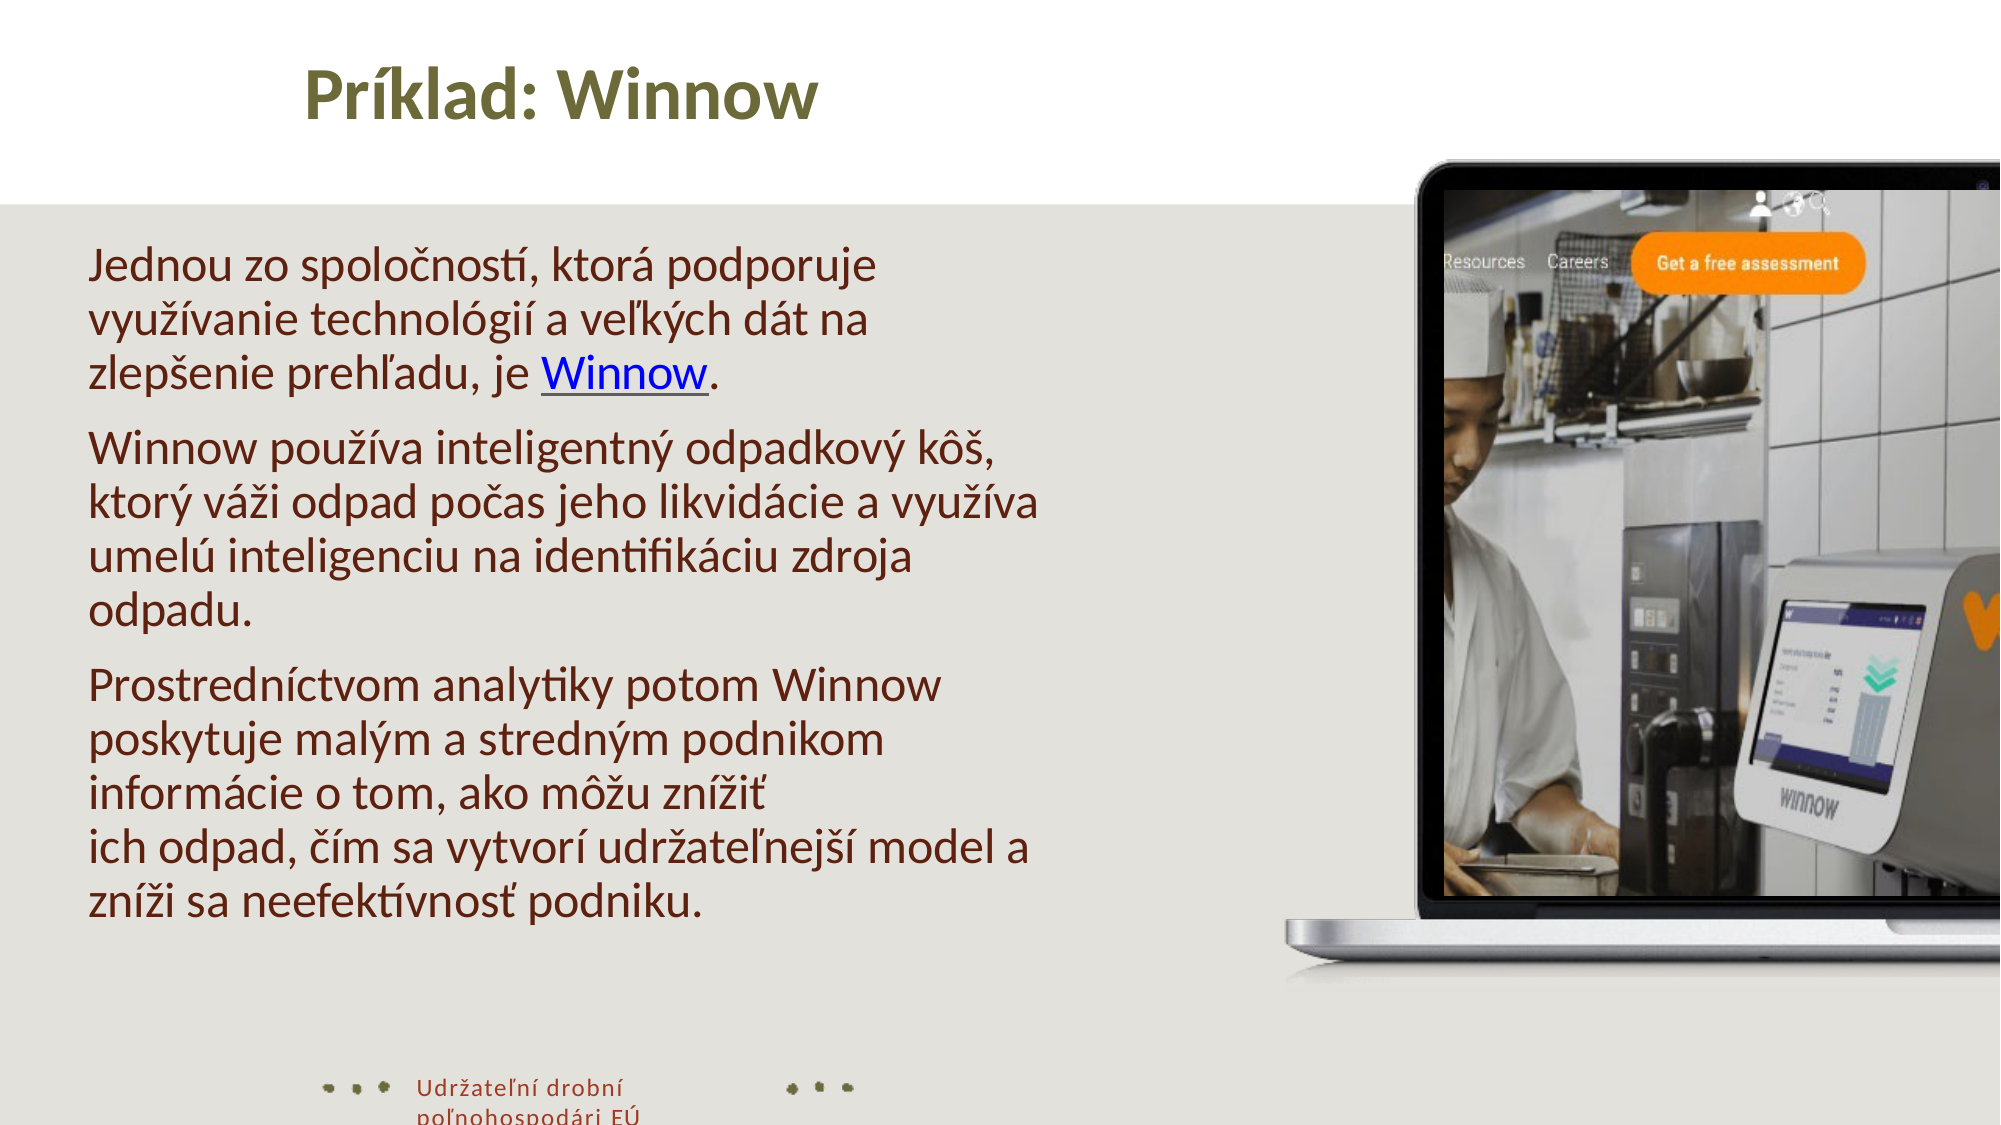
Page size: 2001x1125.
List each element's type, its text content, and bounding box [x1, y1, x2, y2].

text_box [319, 190, 2000, 1125]
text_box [0, 121, 2000, 1125]
title Príklad: Winnow [302, 42, 871, 118]
